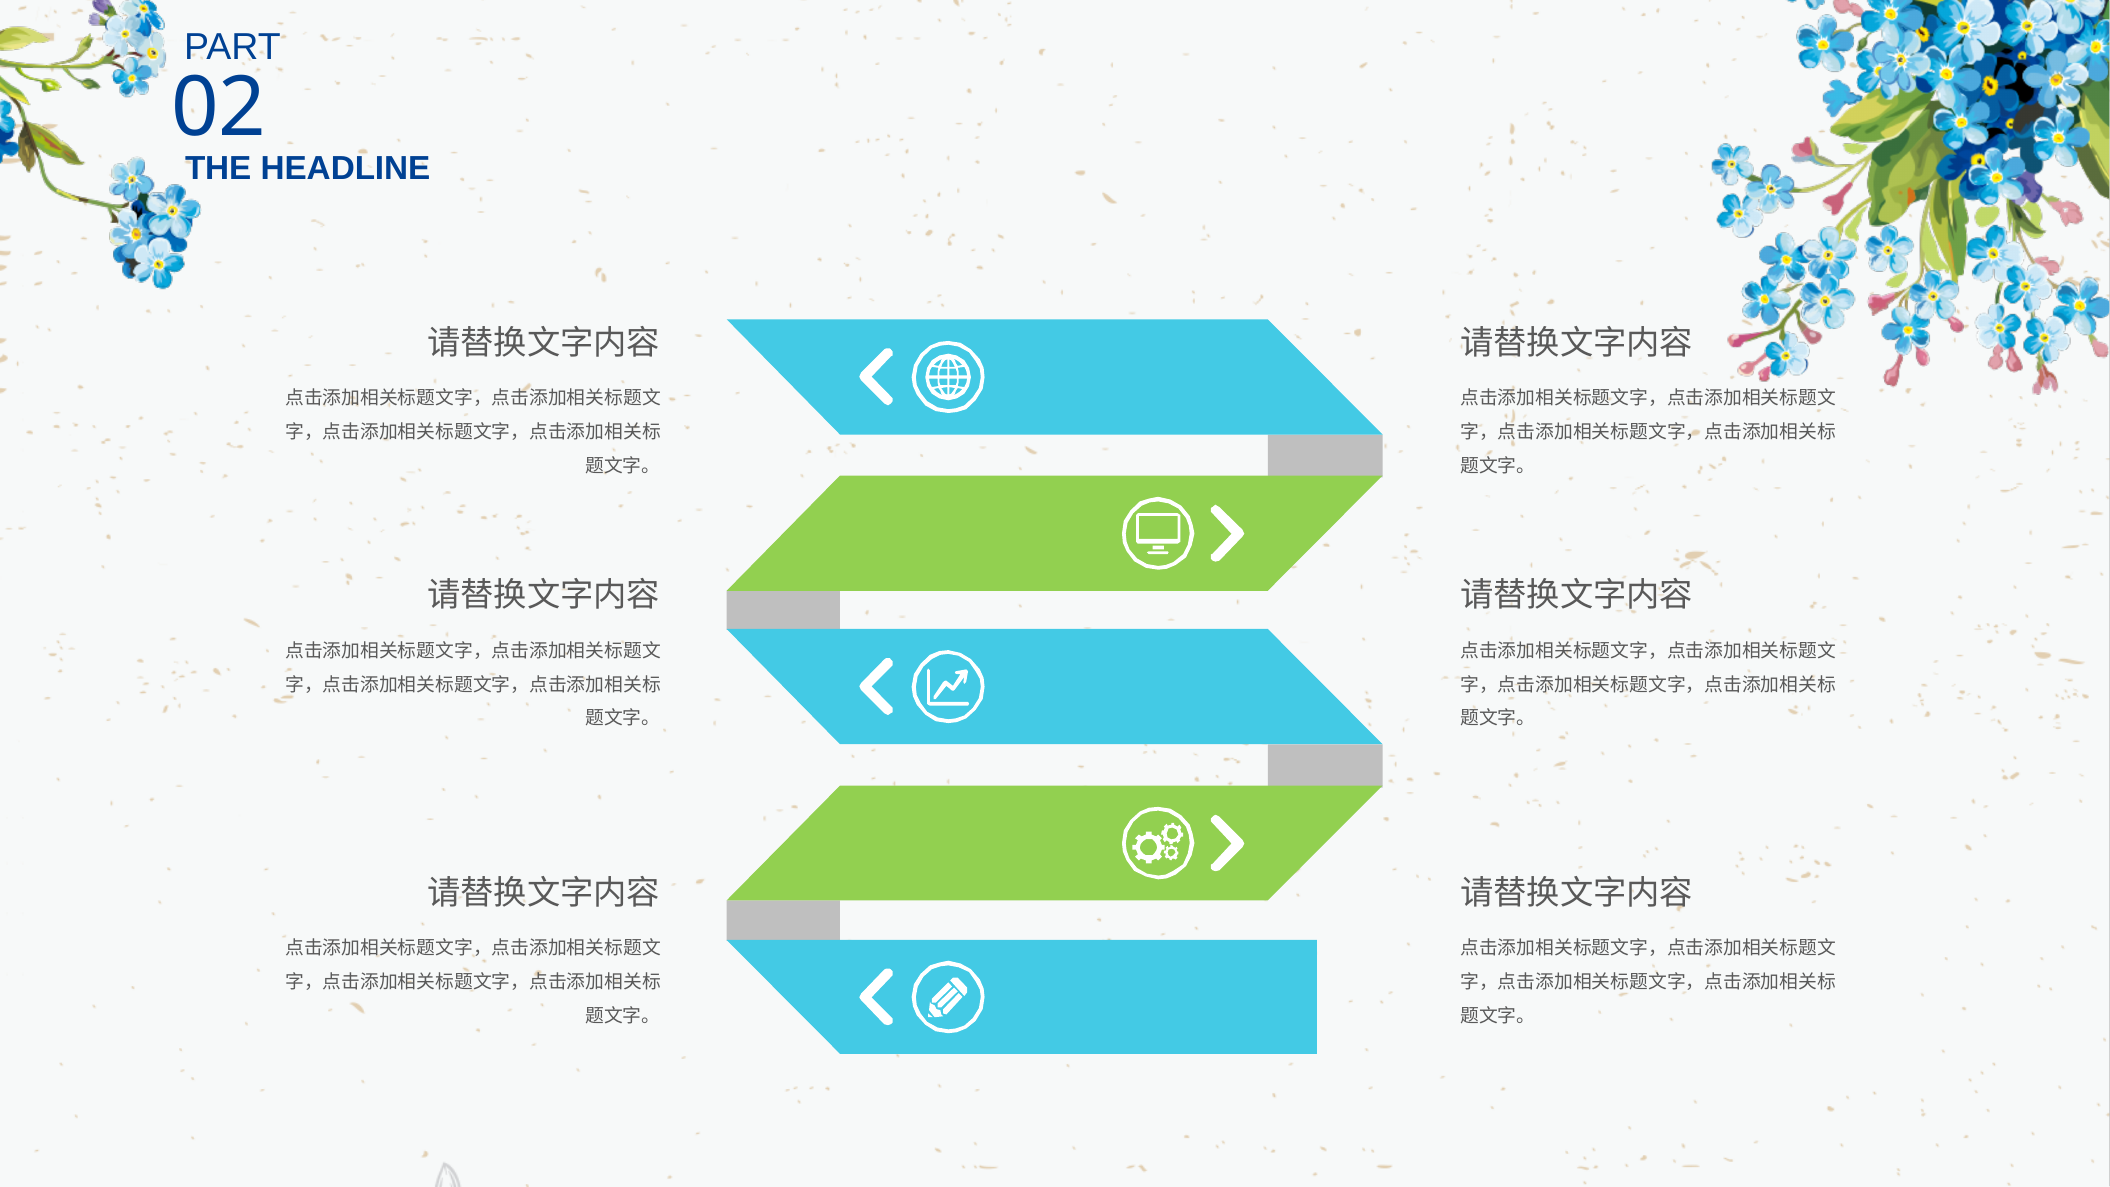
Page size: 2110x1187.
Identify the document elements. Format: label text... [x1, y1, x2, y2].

text_box 请替换文字内容 [224, 861, 661, 921]
text_box [726, 319, 1383, 435]
text_box 点击添加相关标题文字，点击添加相关标题文字，点击添加相关标题文字，点击添加相关标题文字。 [284, 374, 661, 470]
text_box 请替换文字内容 [224, 311, 661, 371]
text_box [1121, 496, 1245, 570]
text_box [726, 628, 1383, 745]
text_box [859, 340, 985, 413]
text_box 请替换文字内容 [1460, 564, 1897, 623]
text_box [726, 939, 1317, 1054]
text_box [859, 650, 985, 724]
text_box PART [169, 14, 296, 75]
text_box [859, 960, 985, 1034]
text_box [726, 591, 840, 628]
text_box [1267, 435, 1383, 475]
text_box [1121, 806, 1245, 880]
text_box 点击添加相关标题文字，点击添加相关标题文字，点击添加相关标题文字，点击添加相关标题文字。 [1460, 374, 1837, 470]
text_box 02 [156, 44, 281, 159]
text_box [726, 901, 840, 939]
picture [0, 0, 2110, 1187]
text_box 请替换文字内容 [1460, 861, 1897, 921]
text_box 点击添加相关标题文字，点击添加相关标题文字，点击添加相关标题文字，点击添加相关标题文字。 [1460, 924, 1837, 1020]
text_box 点击添加相关标题文字，点击添加相关标题文字，点击添加相关标题文字，点击添加相关标题文字。 [284, 924, 661, 1020]
text_box THE HEADLINE [170, 138, 446, 194]
text_box [726, 475, 1383, 591]
text_box [1267, 745, 1383, 785]
text_box 点击添加相关标题文字，点击添加相关标题文字，点击添加相关标题文字，点击添加相关标题文字。 [284, 627, 661, 723]
text_box 请替换文字内容 [224, 564, 661, 623]
text_box 点击添加相关标题文字，点击添加相关标题文字，点击添加相关标题文字，点击添加相关标题文字。 [1460, 627, 1837, 723]
text_box [726, 785, 1383, 901]
text_box 请替换文字内容 [1460, 311, 1897, 371]
